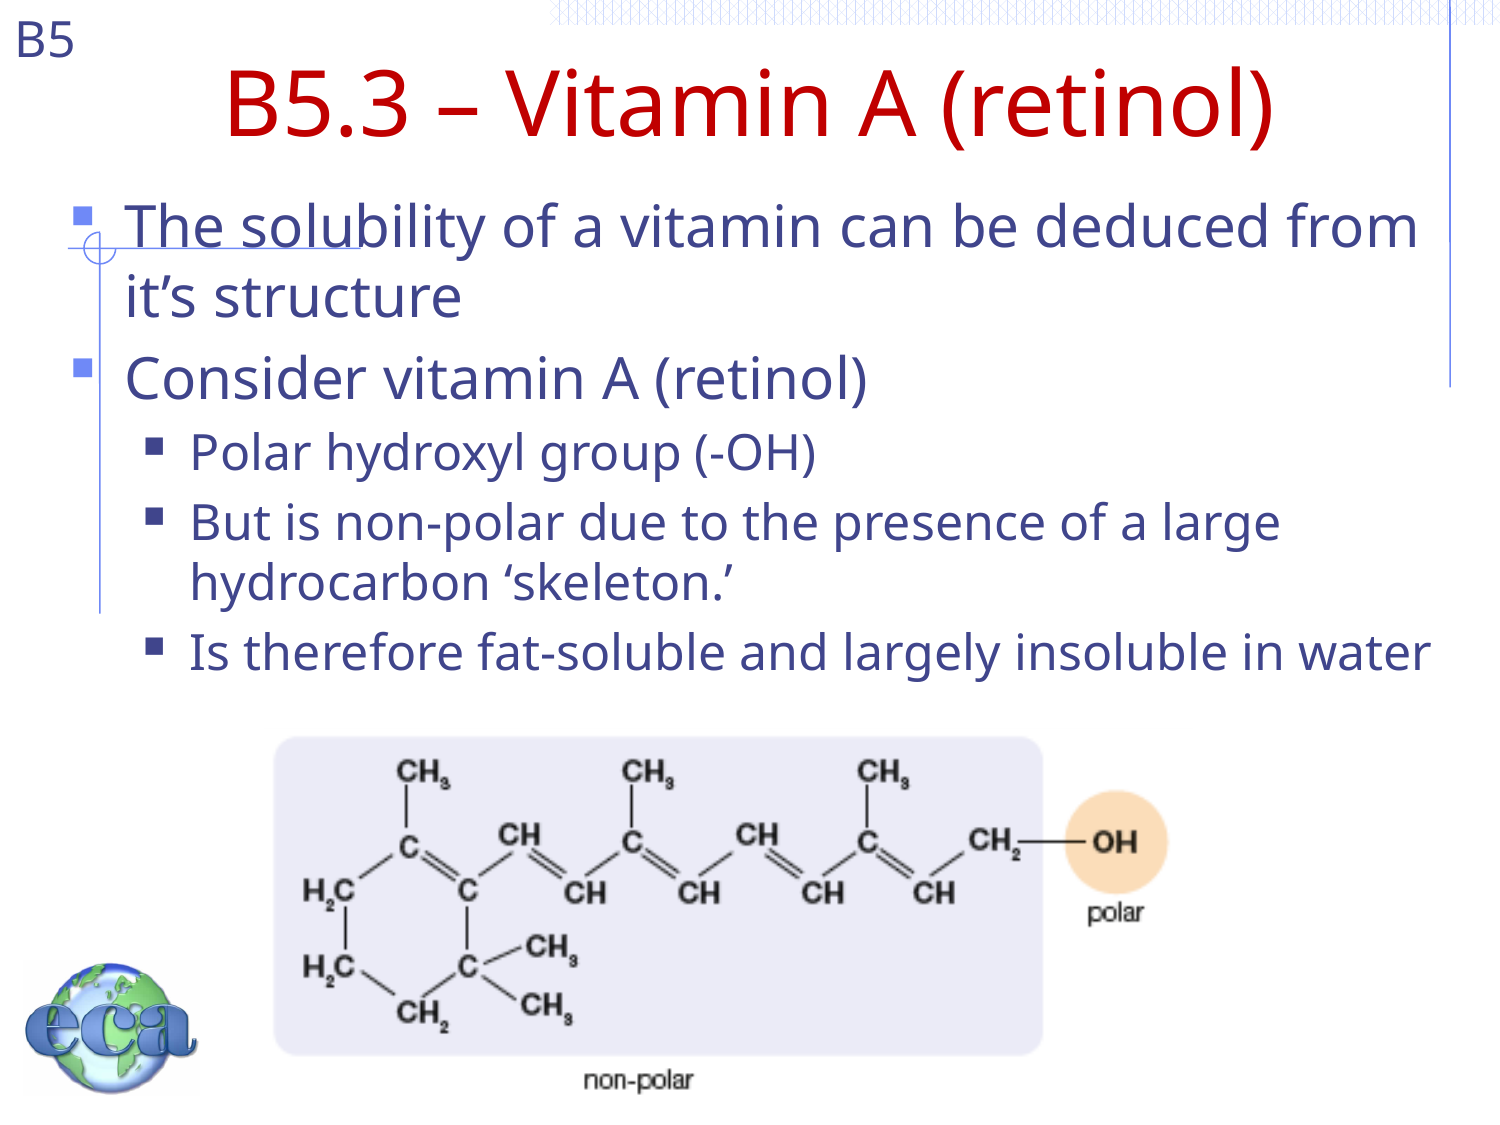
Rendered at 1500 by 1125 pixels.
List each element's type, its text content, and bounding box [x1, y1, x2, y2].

list The solubility of a vitamin can be deduced from it’s structure Consider vitamin A (retinol) Polar hydroxyl group (-OH) But is non-polar due to the presence of a large hydrocarbon ‘skeleton.’ Is therefore fat-soluble and largely insoluble in water [52, 181, 1466, 920]
picture [23, 960, 200, 1096]
picture [264, 727, 1193, 1100]
title B5.3 – Vitamin A (retinol) [37, 24, 1463, 163]
